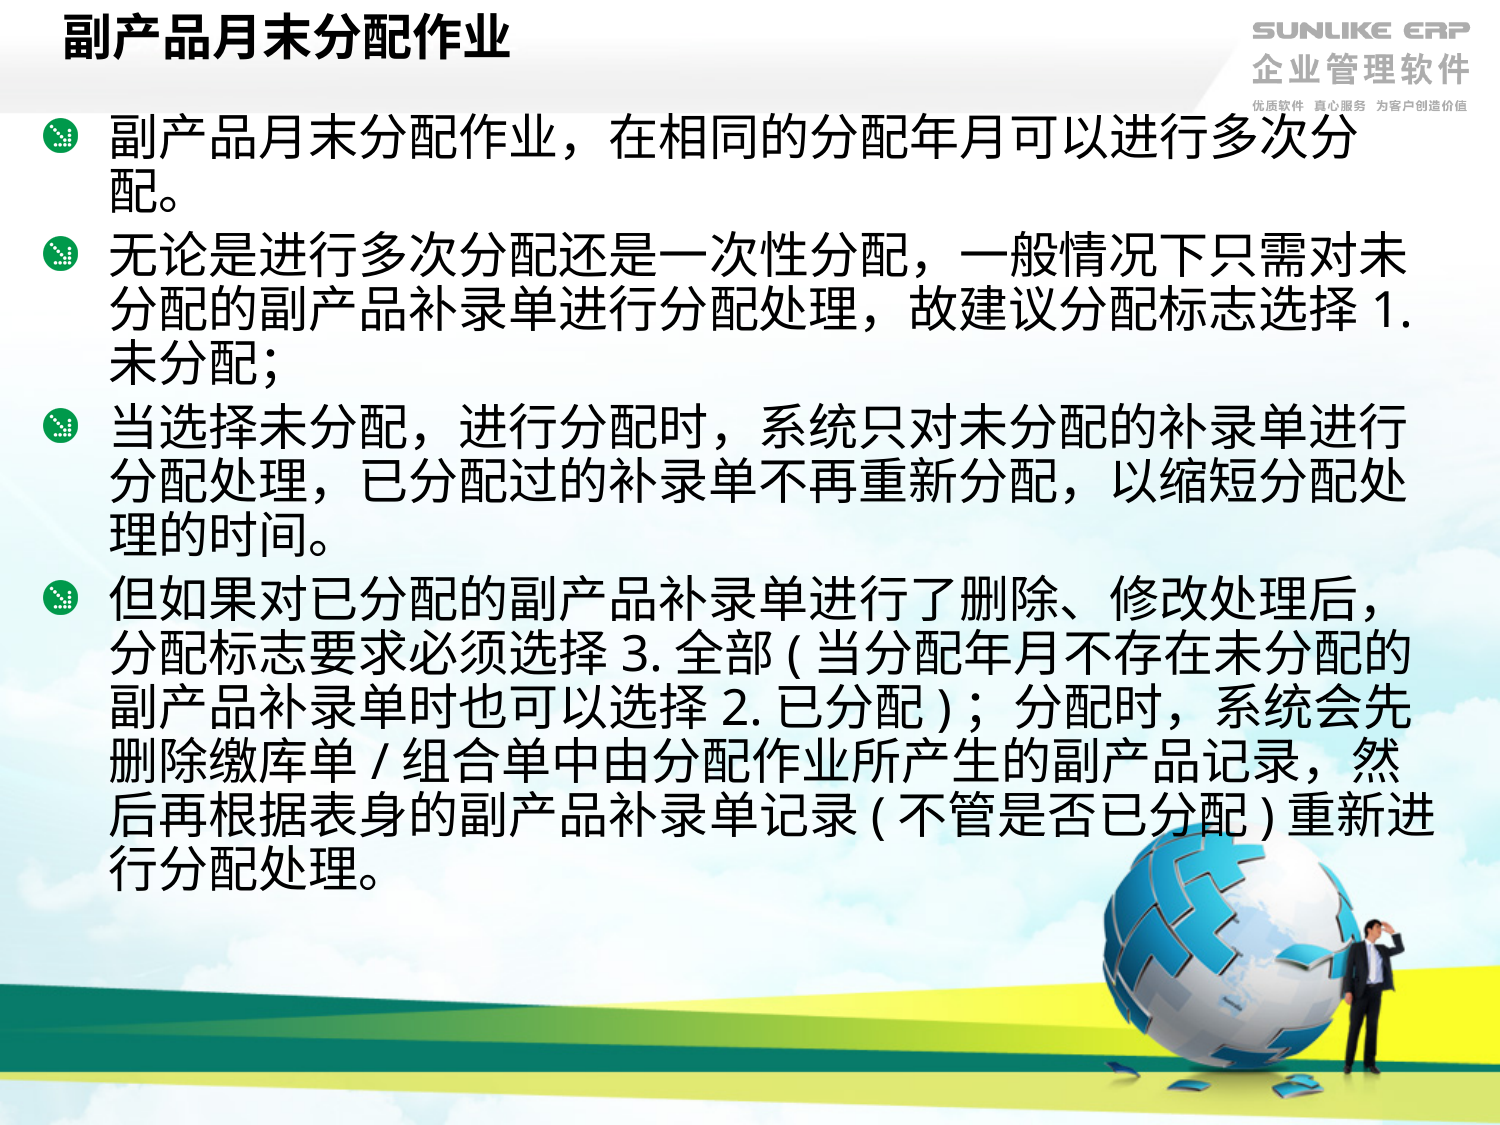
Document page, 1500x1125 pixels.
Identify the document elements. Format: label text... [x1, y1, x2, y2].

title 副产品月末分配作业 [62, 12, 855, 68]
picture [0, 0, 1500, 1125]
list 副产品月末分配作业，在相同的分配年月可以进行多次分配。 无论是进行多次分配还是一次性分配，一般情况下只需对未分配的副产品补录单进行分配处理，故建议分配标志选择1.未分配； 当选择未分配，进行分配时，系统只对未分配的补录单进行分配处理，已分配过的补录单不再重新分配，以缩短分配处理的时间。 但如果对已分配的副产品补录单进行了删除、修改处理后，分配标志要求必须选择3.全部(当分配年月不存在未分配的副产品补录单时也可以选择2.已分配)；分配时，系统会先删除缴库单/组合单中由分配作业所产生的副产品记录，然后再根据表身的副产品补录单记录(不管是否已分配)重新进行分配处理。 [43, 112, 1438, 951]
